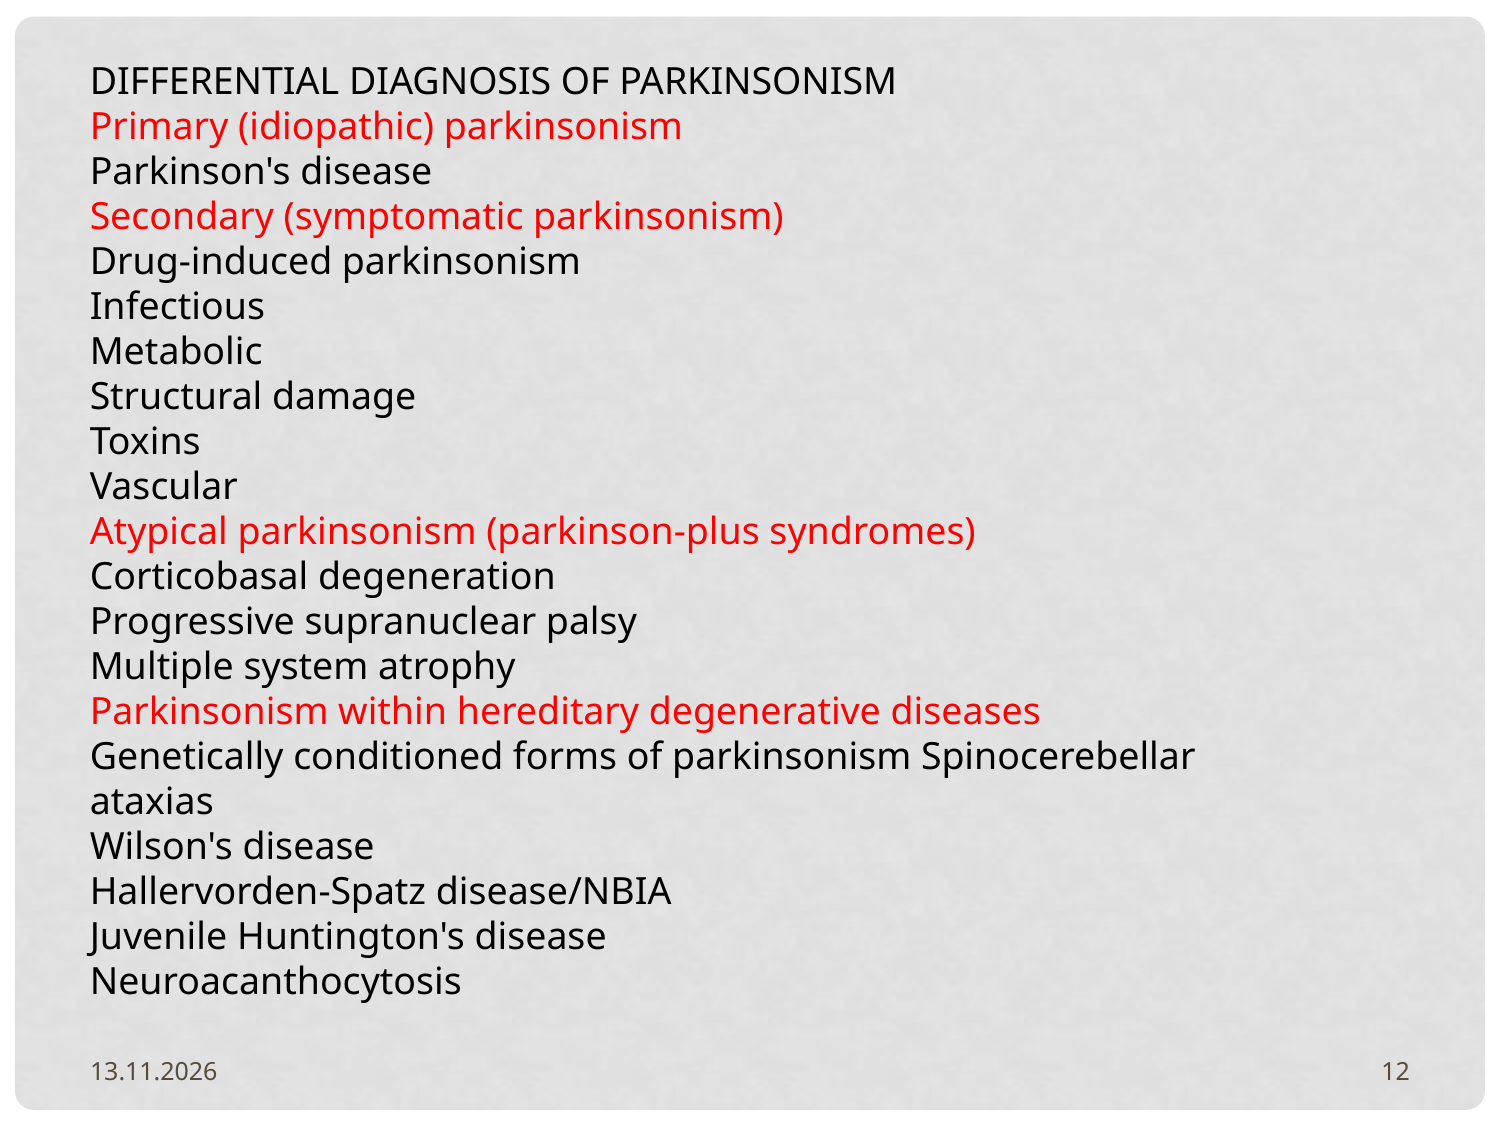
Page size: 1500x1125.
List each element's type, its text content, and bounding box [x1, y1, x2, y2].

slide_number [75, 1042, 425, 1103]
text_box DIFFERENTIAL DIAGNOSIS OF PARKINSONISM Primary (idiopathic) parkinsonism Parkinson's disease Secondary (symptomatic parkinsonism) Drug-induced parkinsonism Infectious Metabolic Structural damage Toxins Vascular Atypical parkinsonism (parkinson-plus syndromes) Corticobasal degeneration Progressive supranuclear palsy Multiple system atrophy Parkinsonism within hereditary degenerative diseases Genetically conditioned forms of parkinsonism Spinocerebellar ataxias Wilson's disease Hallervorden-Spatz disease/NBIA Juvenile Huntington's disease Neuroacanthocytosis [74, 49, 1214, 1010]
slide_number 12 [1074, 1042, 1425, 1103]
